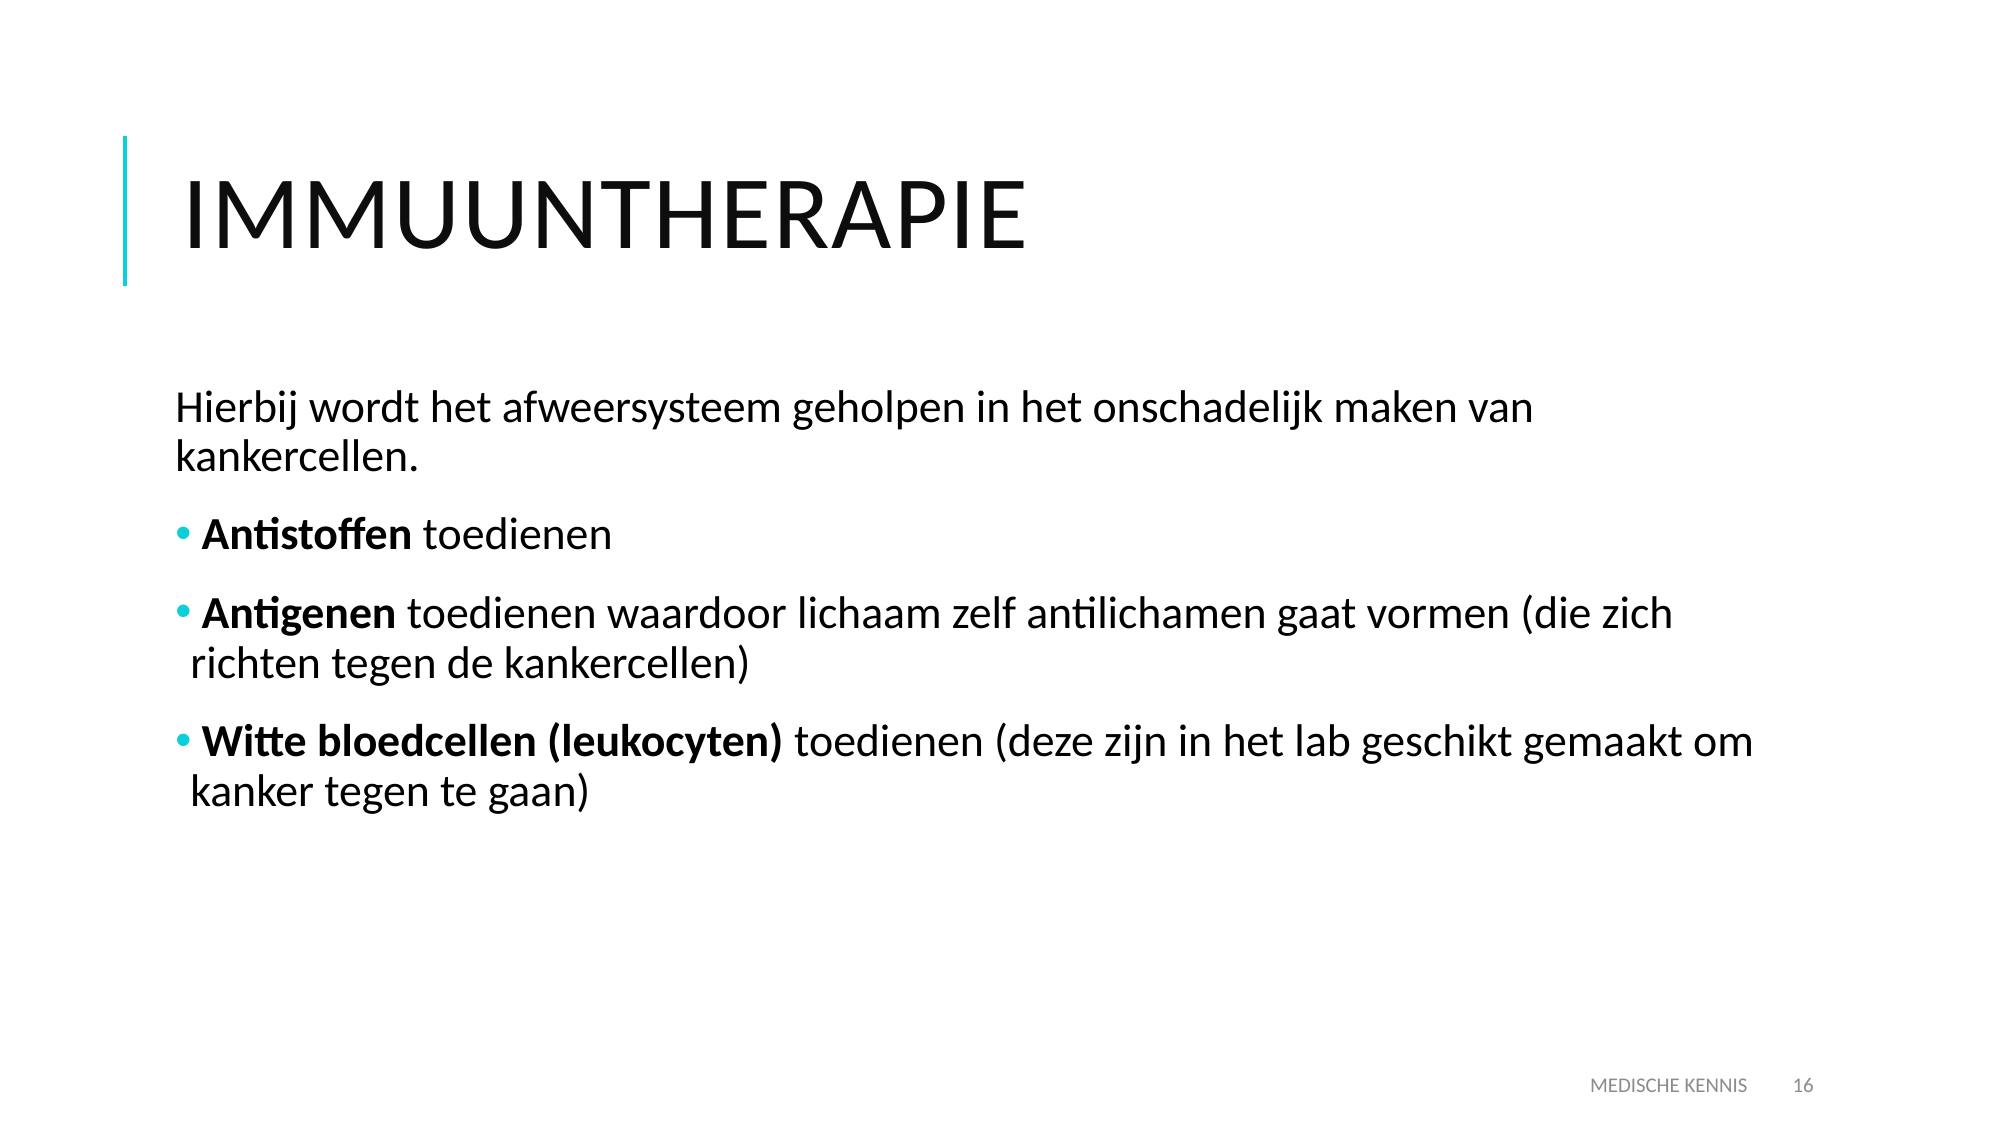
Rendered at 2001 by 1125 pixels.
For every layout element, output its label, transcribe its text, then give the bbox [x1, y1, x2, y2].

slide_number 16 [1777, 1061, 1938, 1107]
title Immuuntherapie [168, 96, 1763, 342]
footer Medische Kennis [794, 1061, 1763, 1107]
list Hierbij wordt het afweersysteem geholpen in het onschadelijk maken van kankercellen. Antistoffen toedienen Antigenen toedienen waardoor lichaam zelf antilichamen gaat vormen (die zich richten tegen de kankercellen) Witte bloedcellen (leukocyten) toedienen (deze zijn in het lab geschikt gemaakt om kanker tegen te gaan) [168, 375, 1763, 1035]
